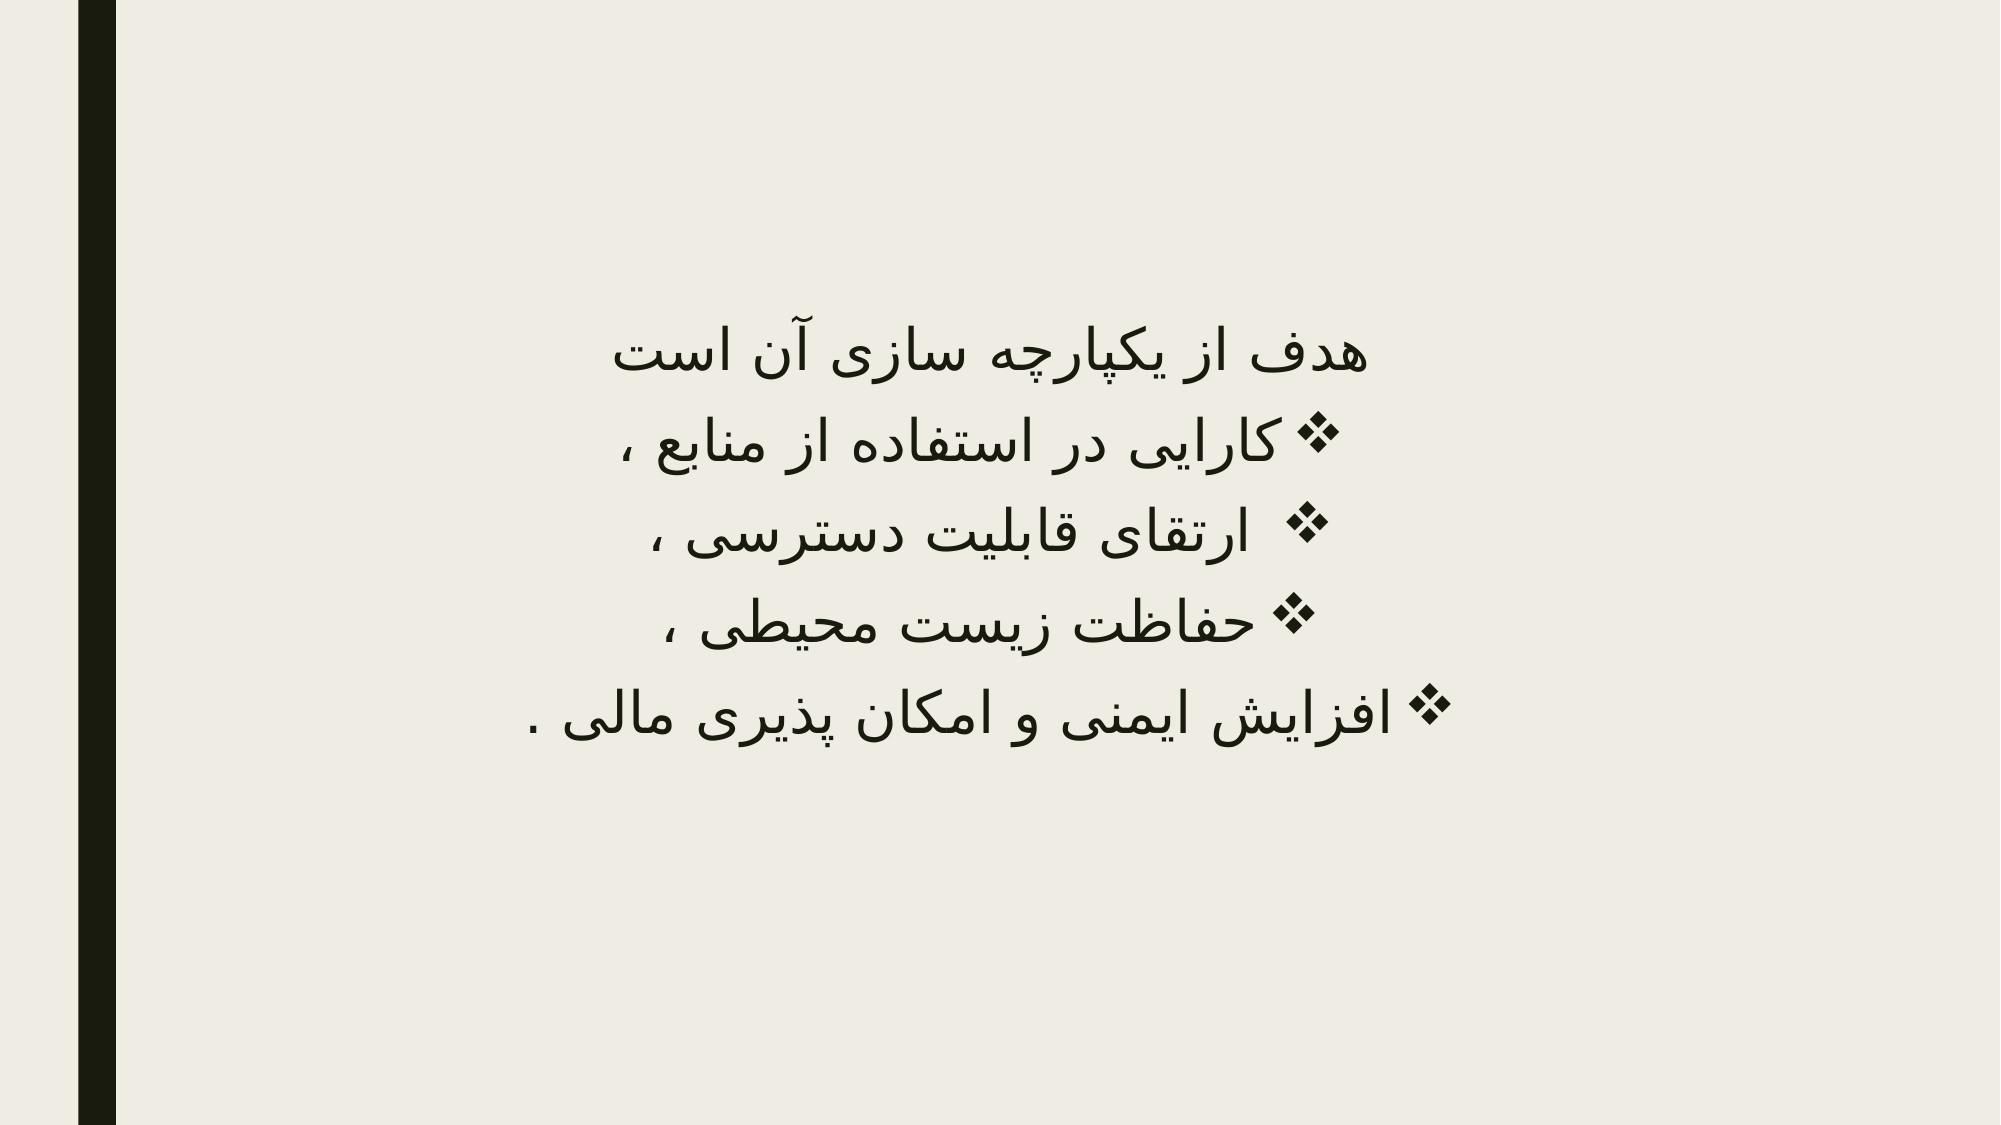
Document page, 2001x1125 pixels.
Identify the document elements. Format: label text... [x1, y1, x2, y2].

list هدف از یکپارچه سازی آن است کارایی در استفاده از منابع ، ارتقای قابلیت دسترسی ، حفاظت زیست محیطی ، افزایش ایمنی و امکان پذیری مالی . [194, 310, 1770, 855]
